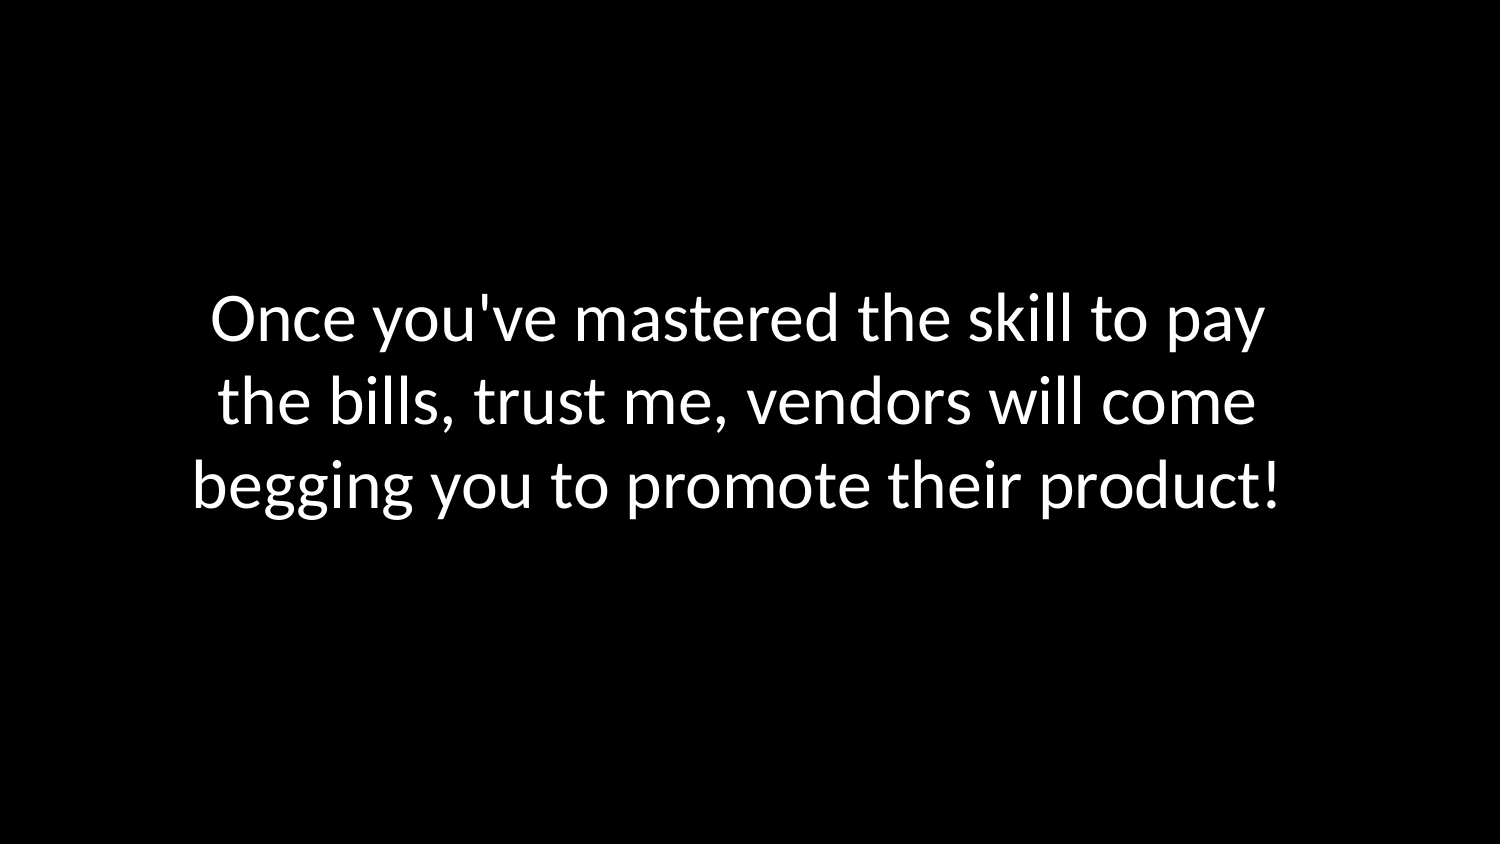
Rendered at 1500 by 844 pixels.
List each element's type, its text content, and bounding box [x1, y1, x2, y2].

title Once you've mastered the skill to pay the bills, trust me, vendors will come begging you to promote their product! [147, 232, 1329, 561]
